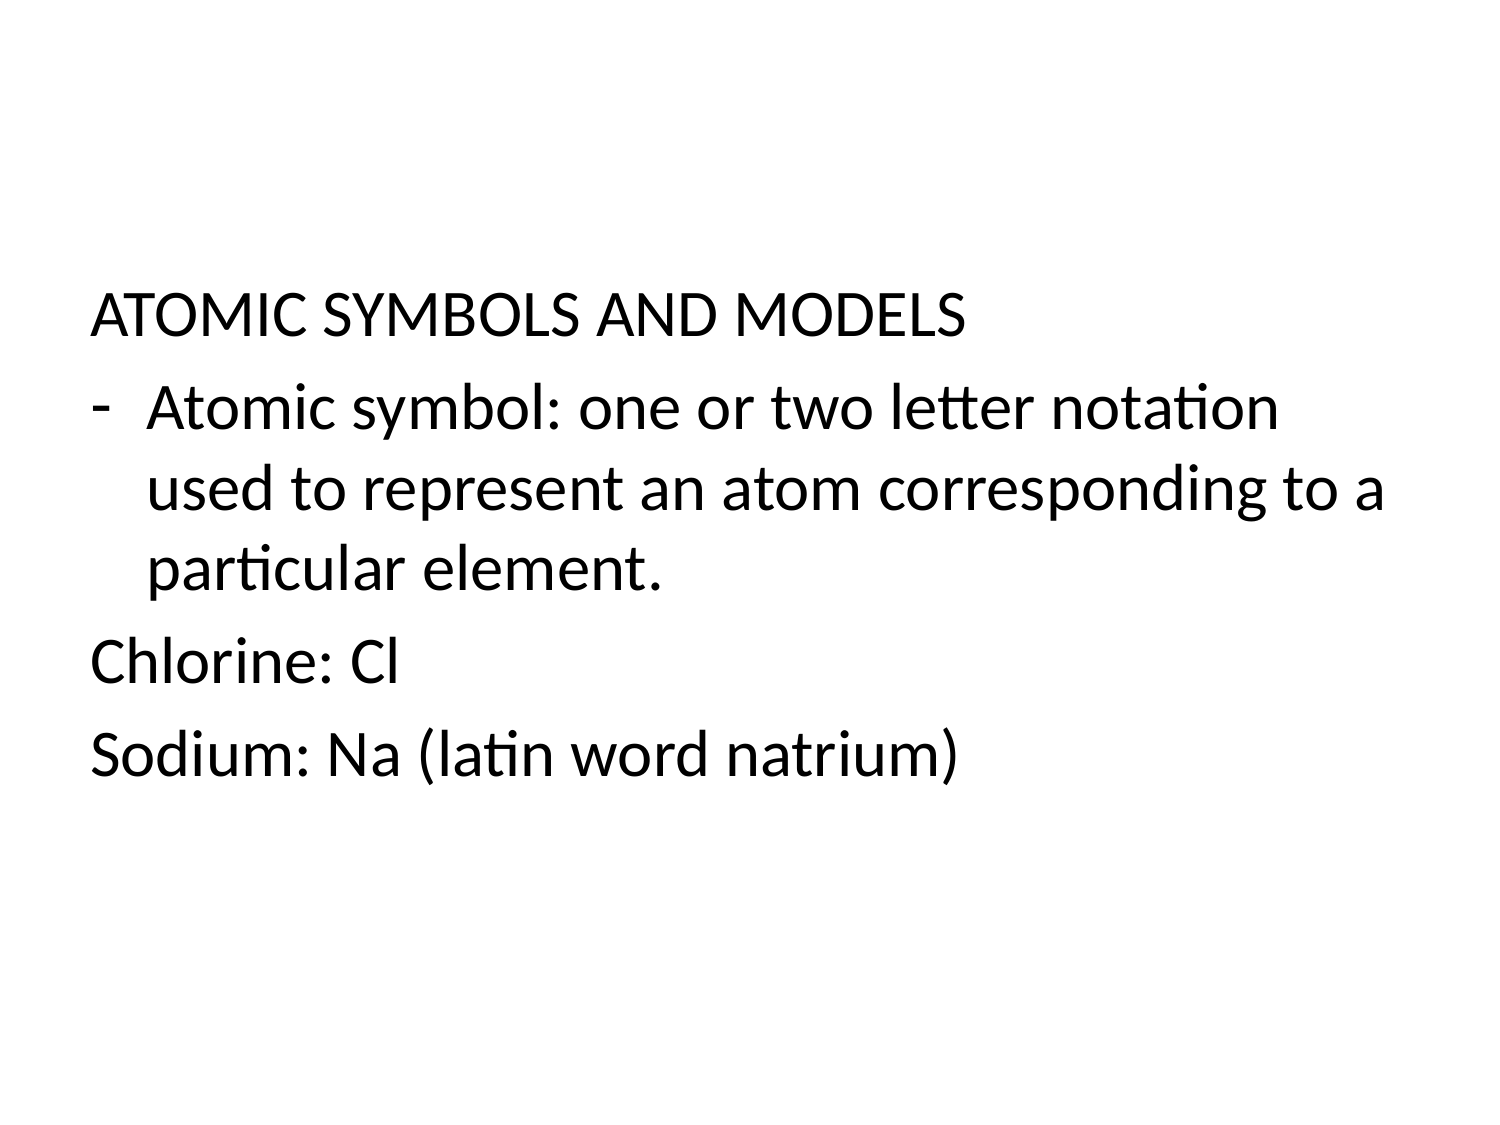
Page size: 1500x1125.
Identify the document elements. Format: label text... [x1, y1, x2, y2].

list ATOMIC SYMBOLS AND MODELS Atomic symbol: one or two letter notation used to represent an atom corresponding to a particular element. Chlorine: Cl Sodium: Na (latin word natrium) [75, 262, 1425, 1005]
